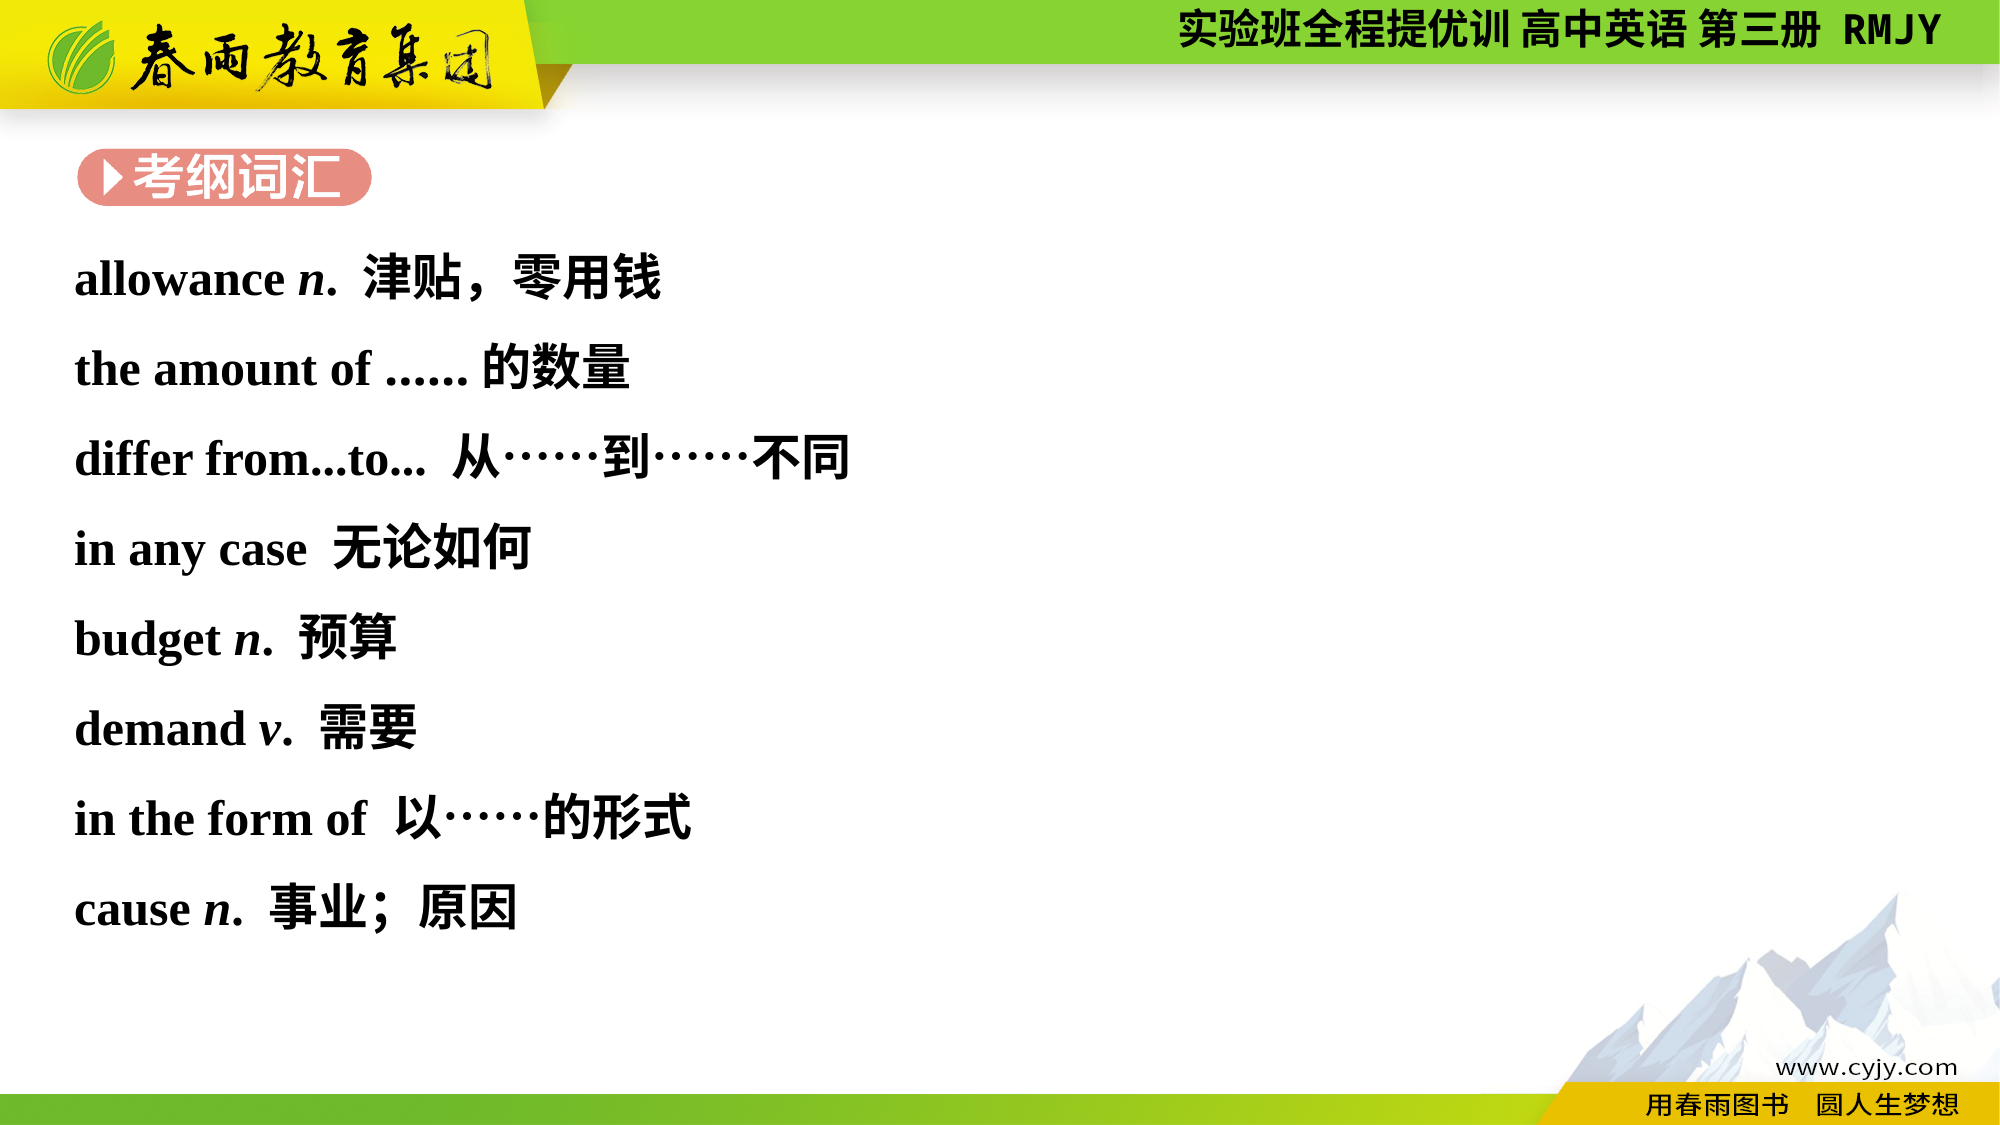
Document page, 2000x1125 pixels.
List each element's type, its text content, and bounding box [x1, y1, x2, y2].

picture [0, 0, 2000, 1125]
list allowance n. 津贴，零用钱 the amount of ……的数量 differ from...to... 从……到……不同 in any case 无论如何 budget n. 预算 demand v. 需要 in the form of 以……的形式 cause n. 事业；原因 [59, 208, 1944, 940]
